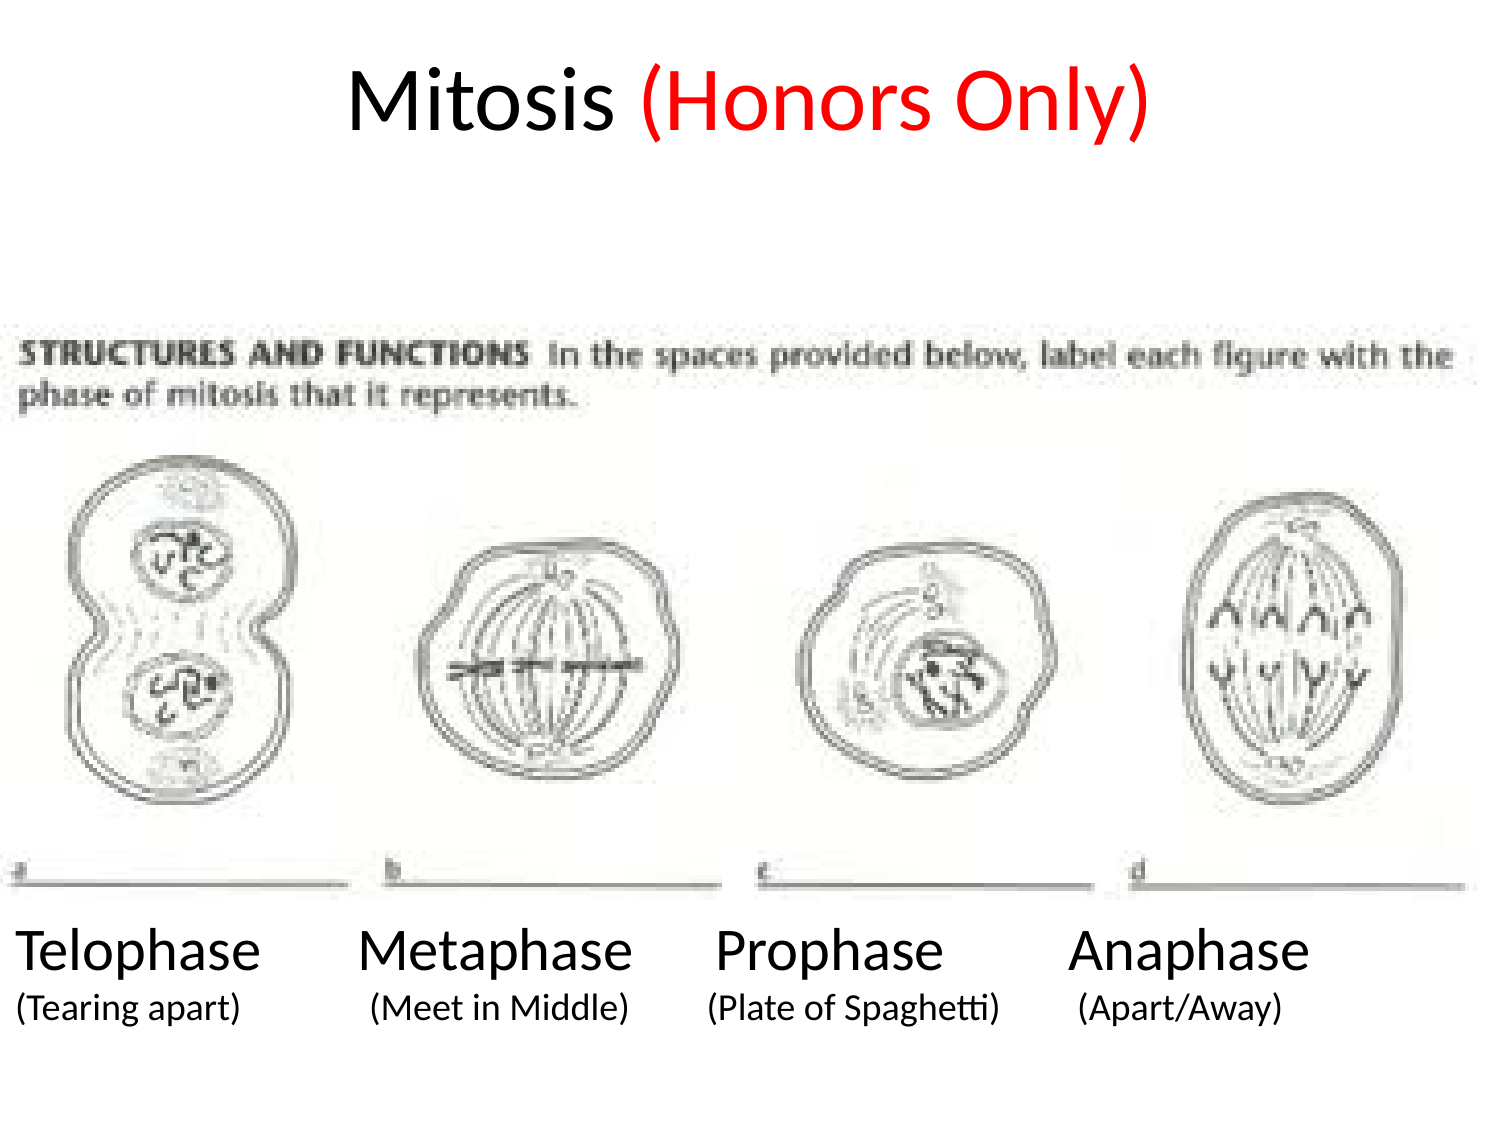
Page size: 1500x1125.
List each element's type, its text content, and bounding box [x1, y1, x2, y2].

title Mitosis (Honors Only) [75, 0, 1425, 188]
text_box Telophase Metaphase Prophase Anaphase (Tearing apart) (Meet in Middle) (Plate of Spaghetti) (Apart/Away) [0, 862, 1500, 1075]
picture [0, 324, 1483, 901]
